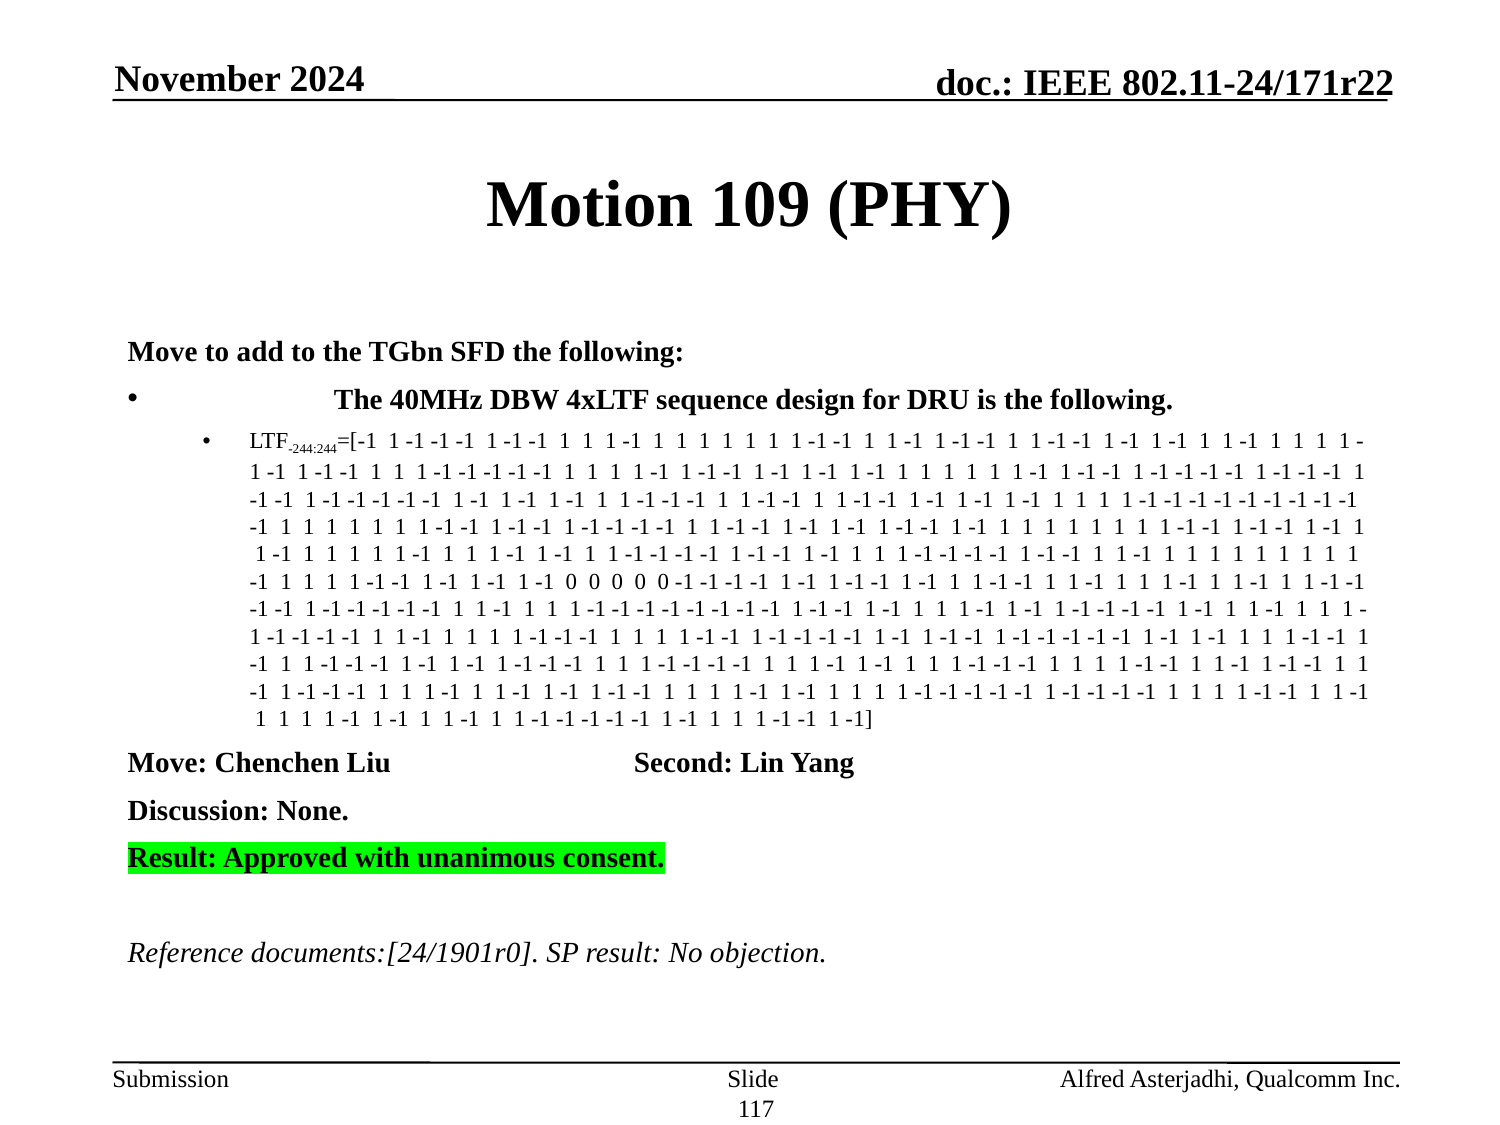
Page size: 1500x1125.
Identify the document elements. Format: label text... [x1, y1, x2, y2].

title Motion 109 (PHY) [112, 112, 1388, 288]
slide_number Slide 117 [712, 1061, 800, 1123]
list Move to add to the TGbn SFD the following: The 40MHz DBW 4xLTF sequence design for DRU is the following. LTF-244:244=[-1 1 -1 -1 -1 1 -1 -1 1 1 1 -1 1 1 1 1 1 1 1 -1 -1 1 1 -1 1 -1 -1 1 1 -1 -1 1 -1 1 -1 1 1 -1 1 1 1 1 -1 -1 1 -1 -1 1 1 1 -1 -1 -1 -1 -1 1 1 1 1 -1 1 -1 -1 1 -1 1 -1 1 -1 1 1 1 1 1 1 -1 1 -1 -1 1 -1 -1 -1 -1 1 -1 -1 -1 1 -1 -1 1 -1 -1 -1 -1 -1 1 -1 1 -1 1 -1 1 1 -1 -1 -1 1 1 -1 -1 1 1 -1 -1 1 -1 1 -1 1 -1 1 1 1 1 -1 -1 -1 -1 -1 -1 -1 -1 -1 -1 1 1 1 1 1 1 1 -1 -1 1 -1 -1 1 -1 -1 -1 -1 1 1 -1 -1 1 -1 1 -1 1 -1 -1 1 -1 1 1 1 1 1 1 1 1 -1 -1 1 -1 -1 1 -1 1 1 -1 1 1 1 1 1 -1 1 1 1 -1 1 -1 1 1 -1 -1 -1 -1 1 -1 -1 1 -1 1 1 1 -1 -1 -1 -1 1 -1 -1 1 1 -1 1 1 1 1 1 1 1 1 1 -1 1 1 1 1 -1 -1 1 -1 1 -1 1 -1 0 0 0 0 0 -1 -1 -1 -1 1 -1 1 -1 -1 1 -1 1 1 -1 -1 1 1 -1 1 1 1 -1 1 1 -1 1 1 -1 -1 -1 -1 1 -1 -1 -1 -1 -1 1 1 -1 1 1 1 -1 -1 -1 -1 -1 -1 -1 -1 1 -1 -1 1 -1 1 1 1 -1 1 -1 1 -1 -1 -1 -1 1 -1 1 1 -1 1 1 1 -1 -1 -1 -1 -1 1 1 -1 1 1 1 1 -1 -1 -1 1 1 1 1 -1 -1 1 -1 -1 -1 -1 1 -1 1 -1 -1 1 -1 -1 -1 -1 -1 1 -1 1 -1 1 1 1 -1 -1 1 -1 1 1 -1 -1 -1 1 -1 1 -1 1 -1 -1 -1 1 1 1 -1 -1 -1 -1 1 1 1 -1 1 -1 1 1 1 -1 -1 -1 1 1 1 1 -1 -1 1 1 -1 1 -1 -1 1 1 -1 1 -1 -1 -1 1 1 1 -1 1 1 -1 1 -1 1 -1 -1 1 1 1 1 -1 1 -1 1 1 1 1 -1 -1 -1 -1 -1 1 -1 -1 -1 -1 1 1 1 1 -1 -1 1 1 -1 1 1 1 1 -1 1 -1 1 1 -1 1 1 -1 -1 -1 -1 -1 1 -1 1 1 1 -1 -1 1 -1] Move: Chenchen Liu Second: Lin Yang Discussion: None. Result: Approved with unanimous consent. Reference documents:[24/1901r0]. SP result: No objection. [112, 324, 1388, 1000]
footer Alfred Asterjadhi, Qualcomm Inc. [878, 1061, 1402, 1093]
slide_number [114, 54, 423, 100]
